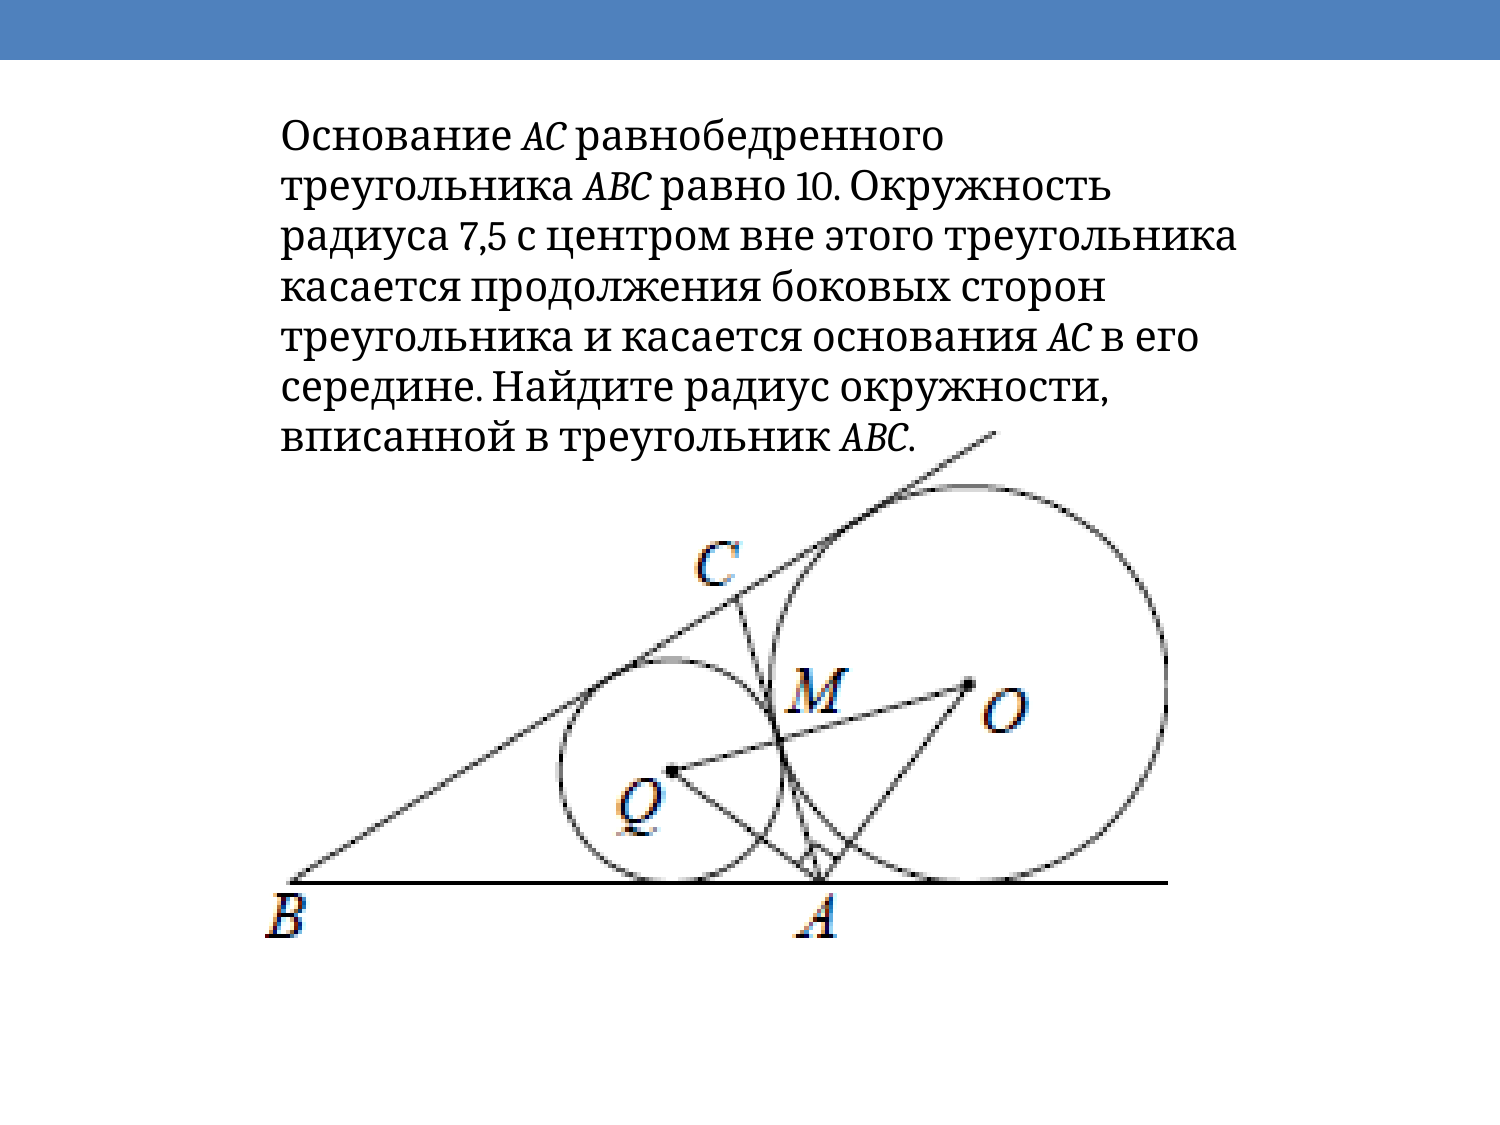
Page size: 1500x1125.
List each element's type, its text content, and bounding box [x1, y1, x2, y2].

text_box Основание AC равнобедренного треугольника ABC равно 10. Окружность радиуса 7,5 с центром вне этого треугольника касается продолжения боковых сторон треугольника и касается основания AC в его середине. Найдите радиус окружности, вписанной в треугольник ABC. [265, 101, 1282, 467]
picture [237, 374, 1238, 968]
